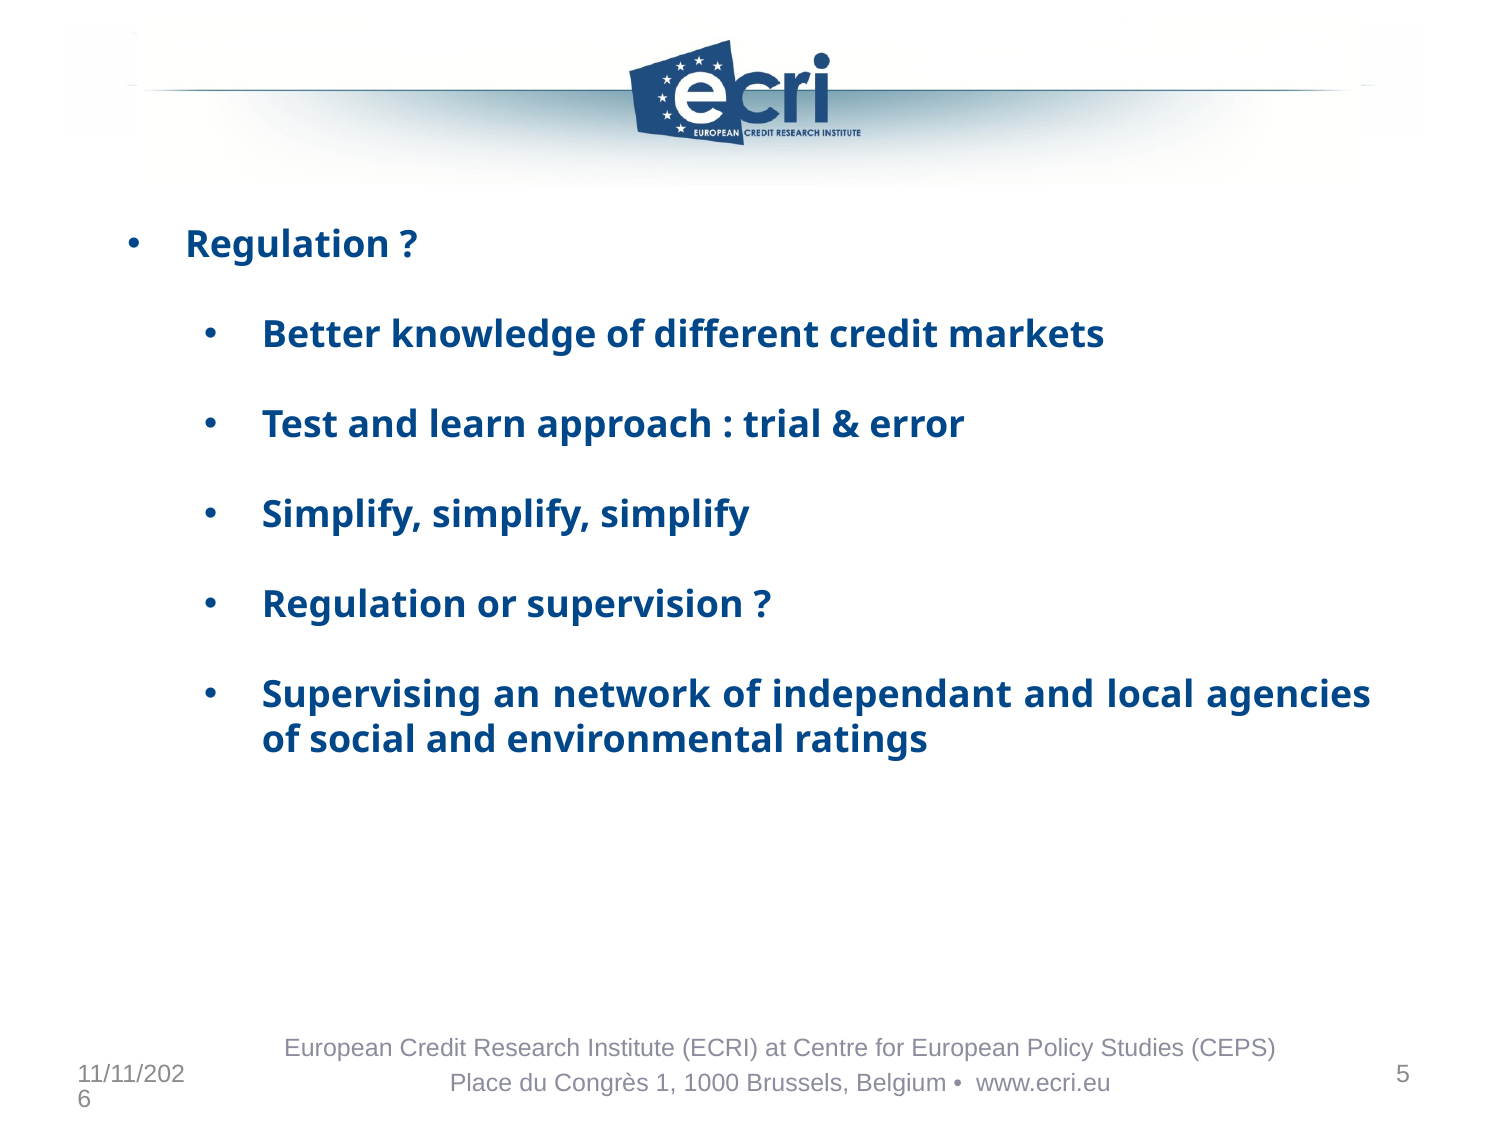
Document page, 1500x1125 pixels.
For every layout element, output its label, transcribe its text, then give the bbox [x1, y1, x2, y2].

picture [62, 15, 1425, 185]
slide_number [62, 1042, 213, 1103]
slide_number 5 [1350, 1042, 1425, 1103]
text_box Regulation ? Better knowledge of different credit markets Test and learn approach : trial & error Simplify, simplify, simplify Regulation or supervision ? Supervising an network of independant and local agencies of social and environmental ratings [112, 212, 1388, 850]
footer European Credit Research Institute (ECRI) at Centre for European Policy Studies (CEPS) Place du Congrès 1, 1000 Brussels, Belgium • www.ecri.eu [225, 1025, 1338, 1103]
